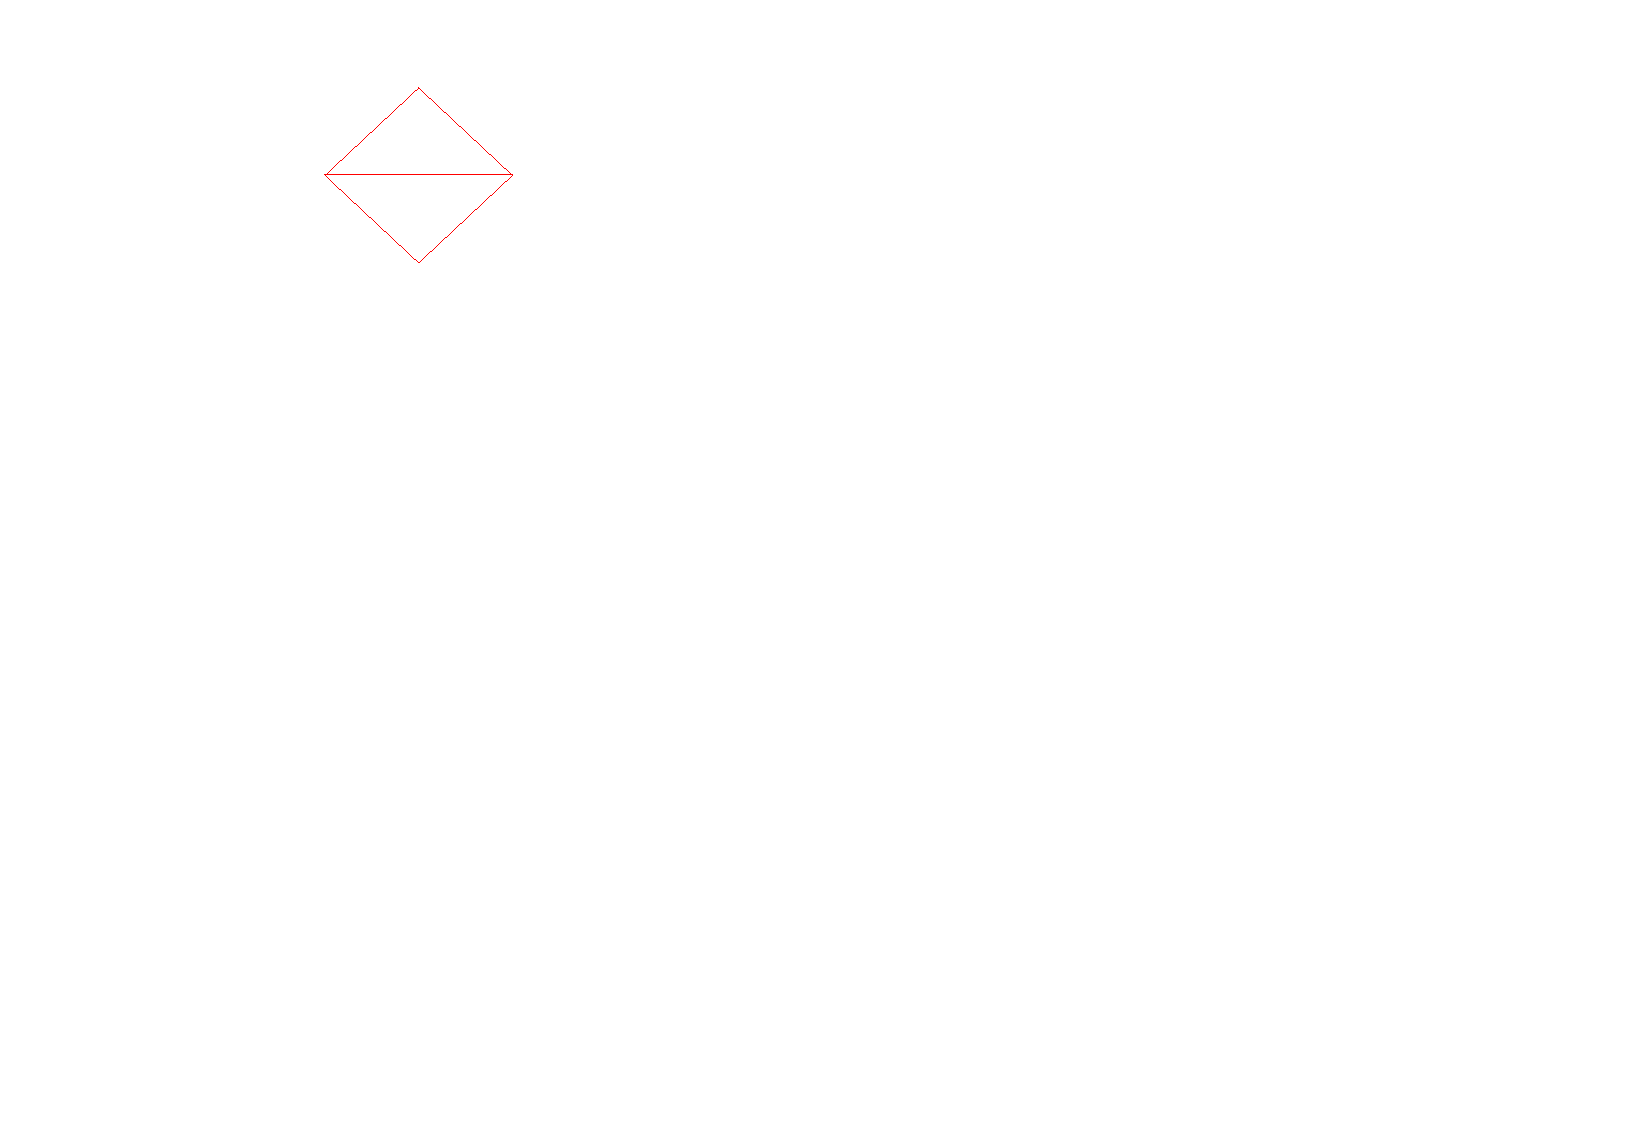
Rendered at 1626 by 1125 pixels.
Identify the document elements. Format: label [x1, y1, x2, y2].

text_box [324, 87, 513, 263]
